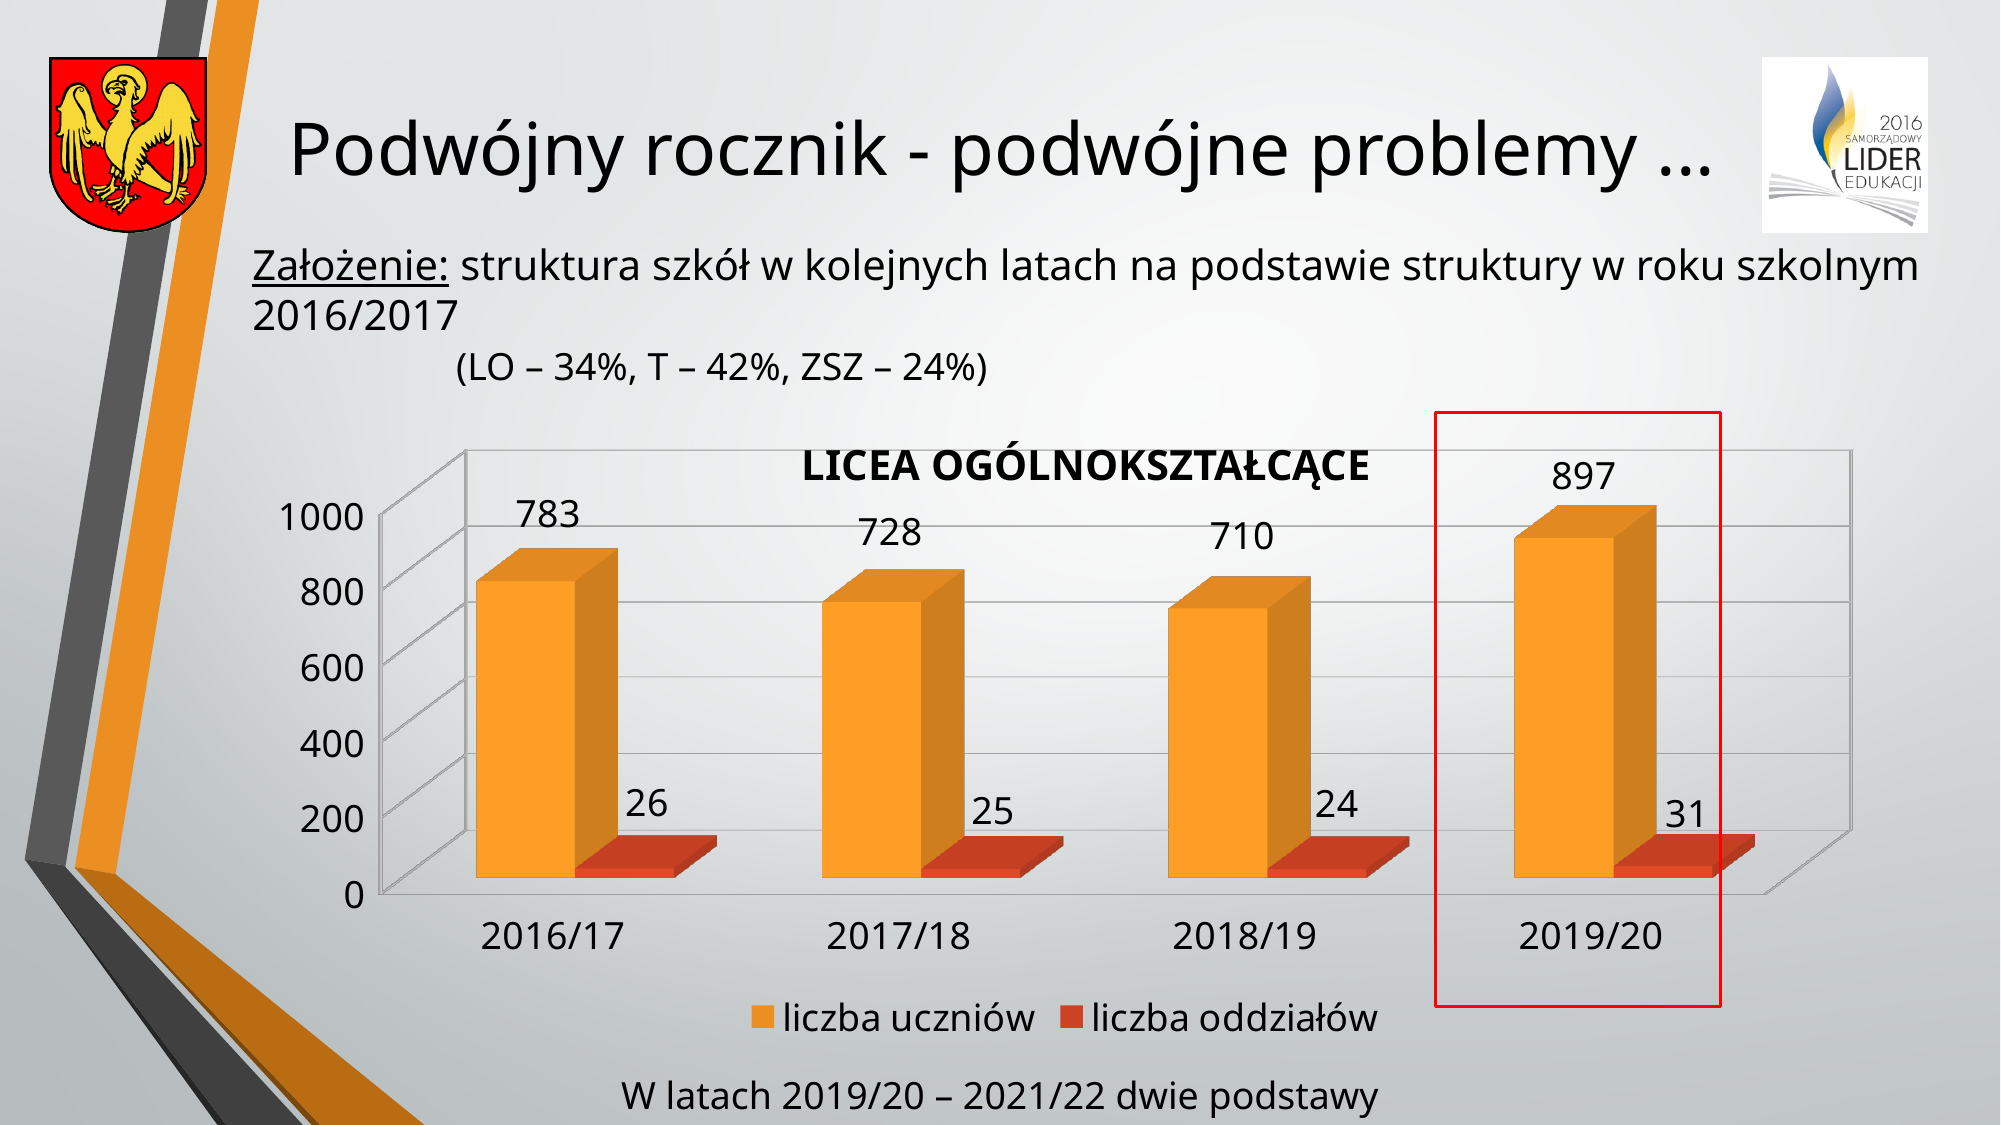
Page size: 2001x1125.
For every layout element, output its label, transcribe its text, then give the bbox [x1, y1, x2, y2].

text_box W latach 2019/20 – 2021/22 dwie podstawy programowe. [606, 1064, 1567, 1125]
chart [243, 437, 1888, 1051]
title Podwójny rocznik - podwójne problemy ... [181, 31, 1825, 261]
picture [49, 57, 207, 234]
text_box Założenie: struktura szkół w kolejnych latach na podstawie struktury w roku szkolnym 2016/2017 (LO – 34%, T – 42%, ZSZ – 24%) LICEA OGÓLNOKSZTAŁCĄCE [237, 231, 1936, 497]
picture [1761, 57, 1928, 233]
text_box [1434, 411, 1722, 437]
